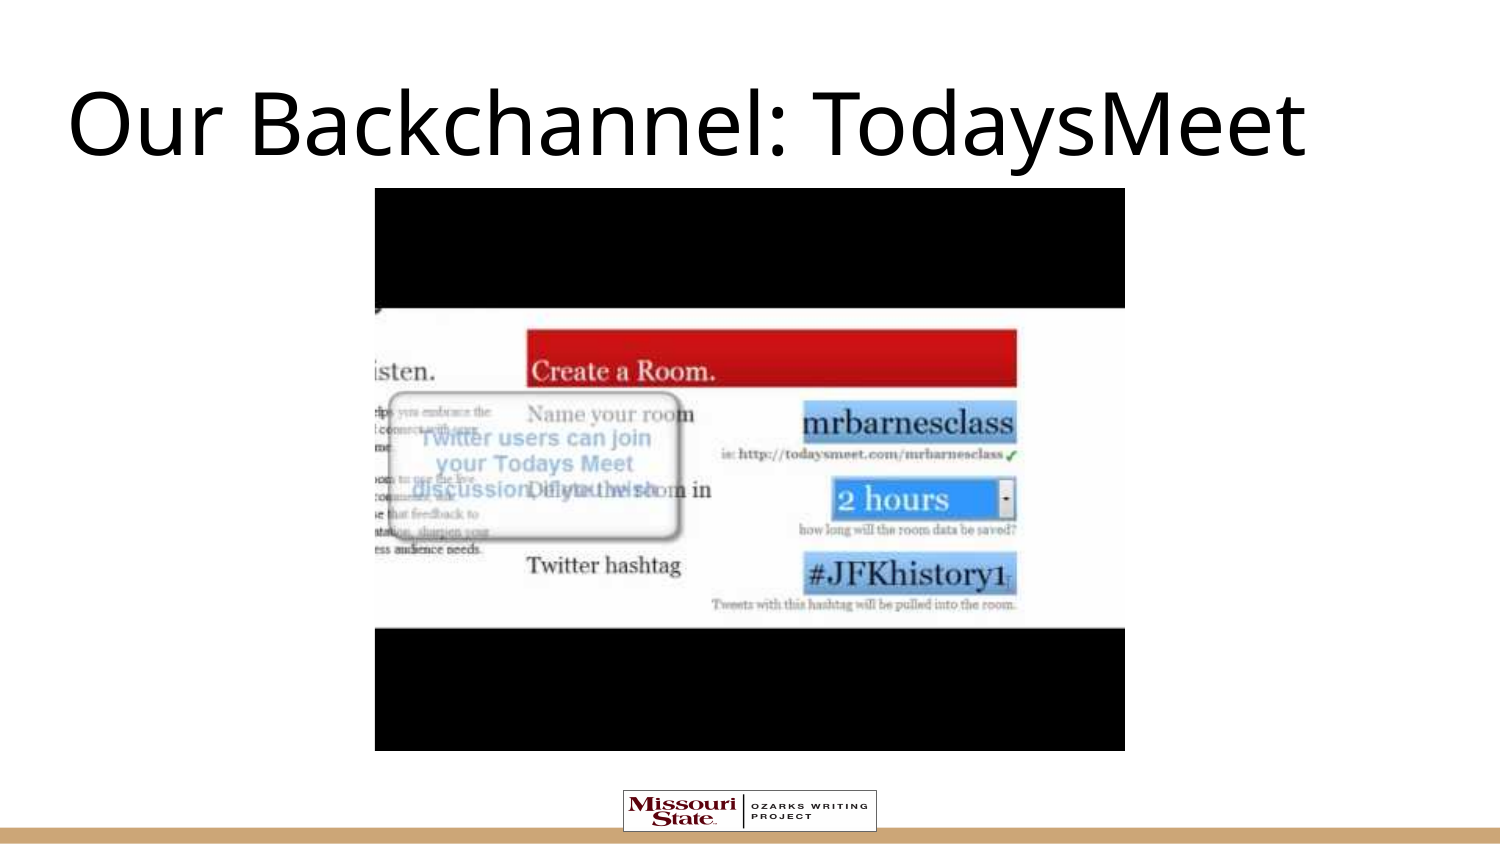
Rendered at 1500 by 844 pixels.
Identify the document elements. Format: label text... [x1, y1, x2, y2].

picture [624, 791, 876, 831]
text_box [374, 188, 1125, 751]
title Our Backchannel: TodaysMeet [51, 51, 1449, 189]
